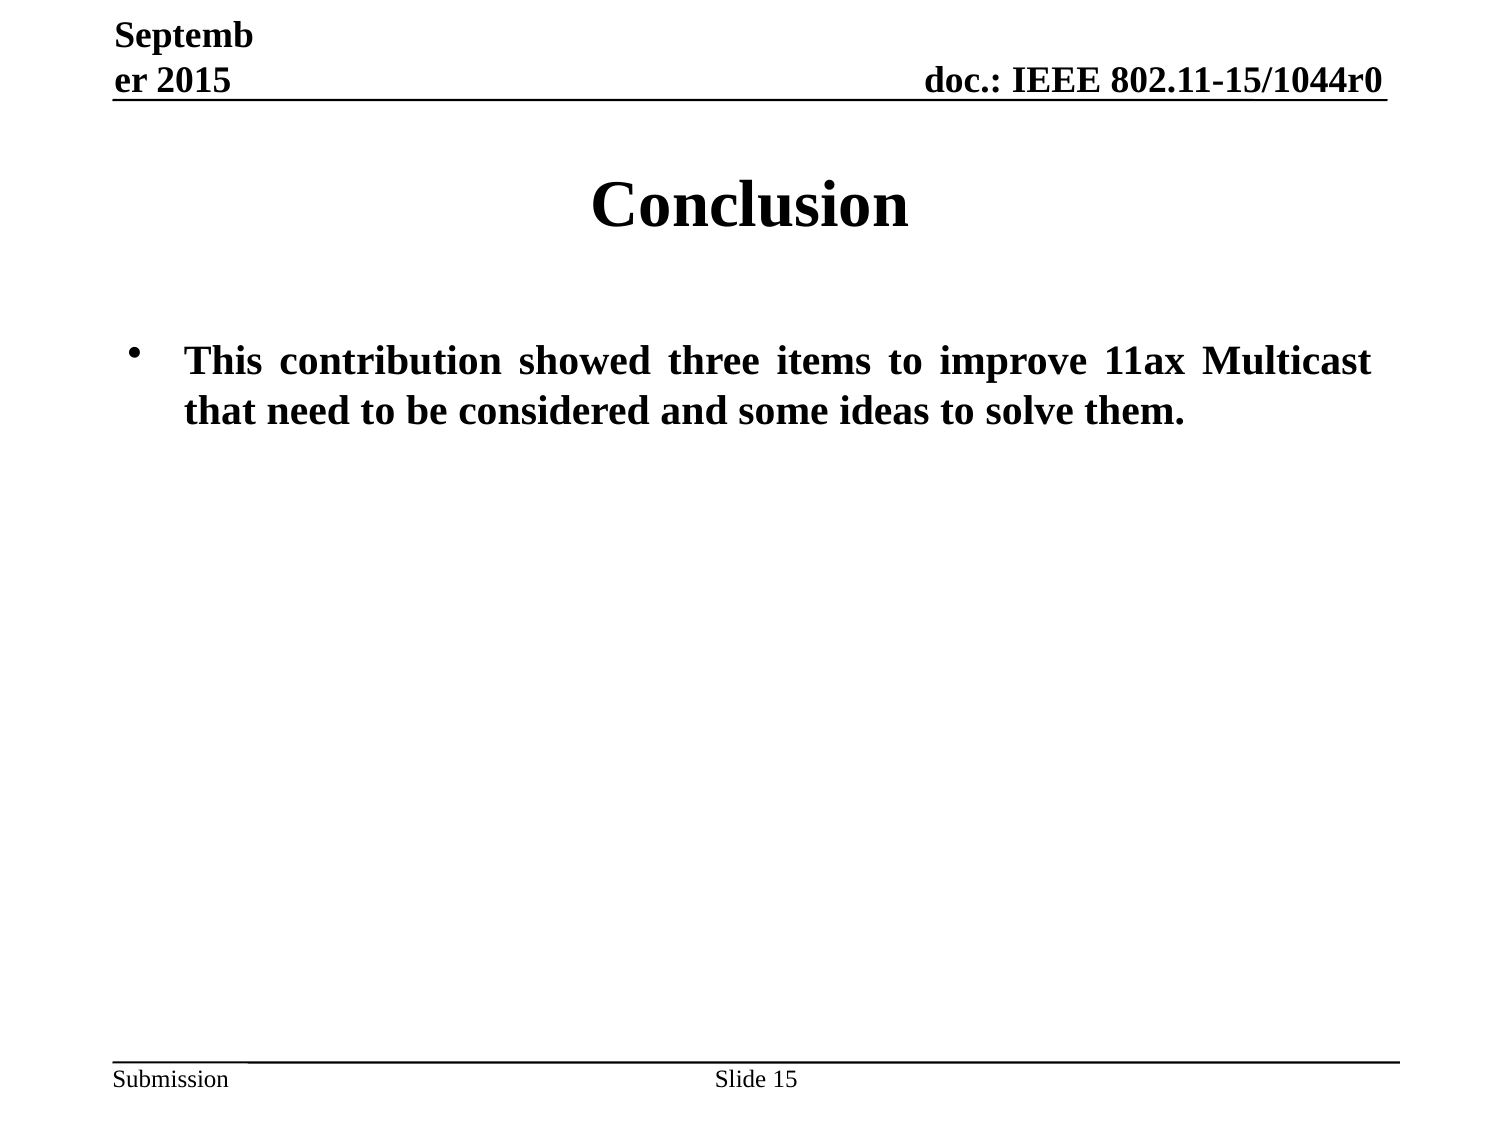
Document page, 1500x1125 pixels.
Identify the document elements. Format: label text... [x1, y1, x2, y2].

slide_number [114, 54, 270, 101]
slide_number Slide 15 [712, 1061, 800, 1093]
list This contribution showed three items to improve 11ax Multicast that need to be considered and some ideas to solve them. [112, 324, 1388, 1001]
title Conclusion [112, 112, 1388, 288]
